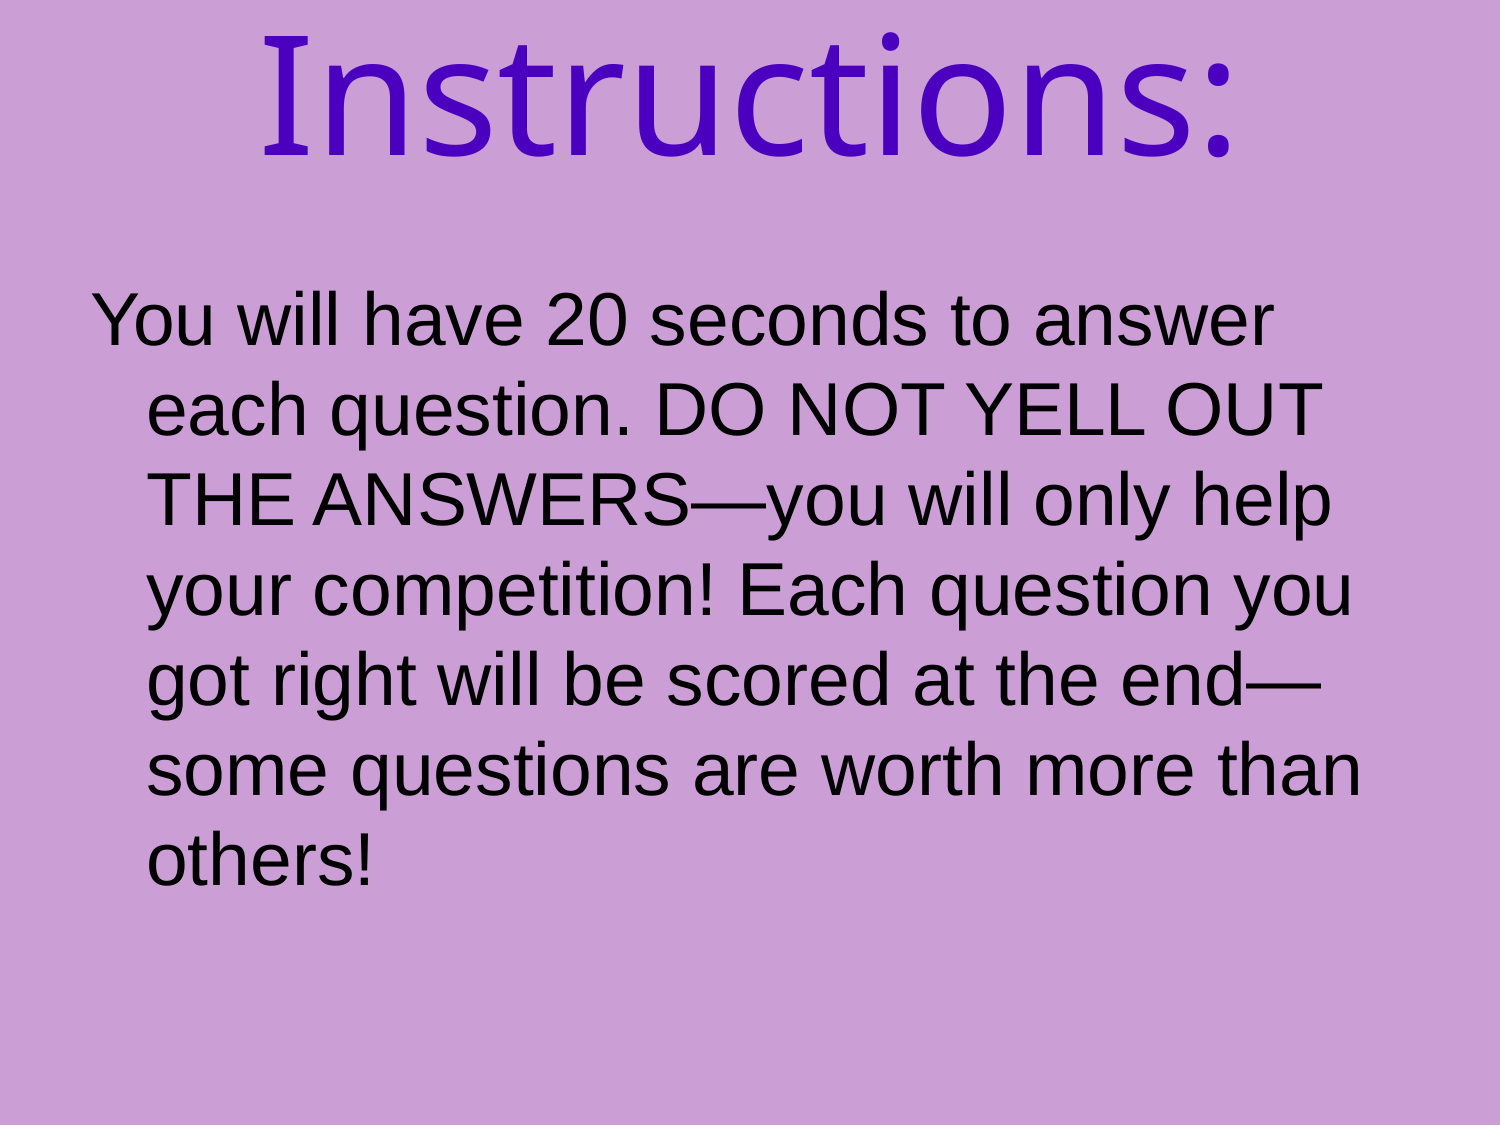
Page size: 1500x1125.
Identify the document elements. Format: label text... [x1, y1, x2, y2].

title Instructions: [74, 44, 1426, 233]
list You will have 20 seconds to answer each question. DO NOT YELL OUT THE ANSWERS—you will only help your competition! Each question you got right will be scored at the end—some questions are worth more than others! [74, 262, 1426, 1006]
